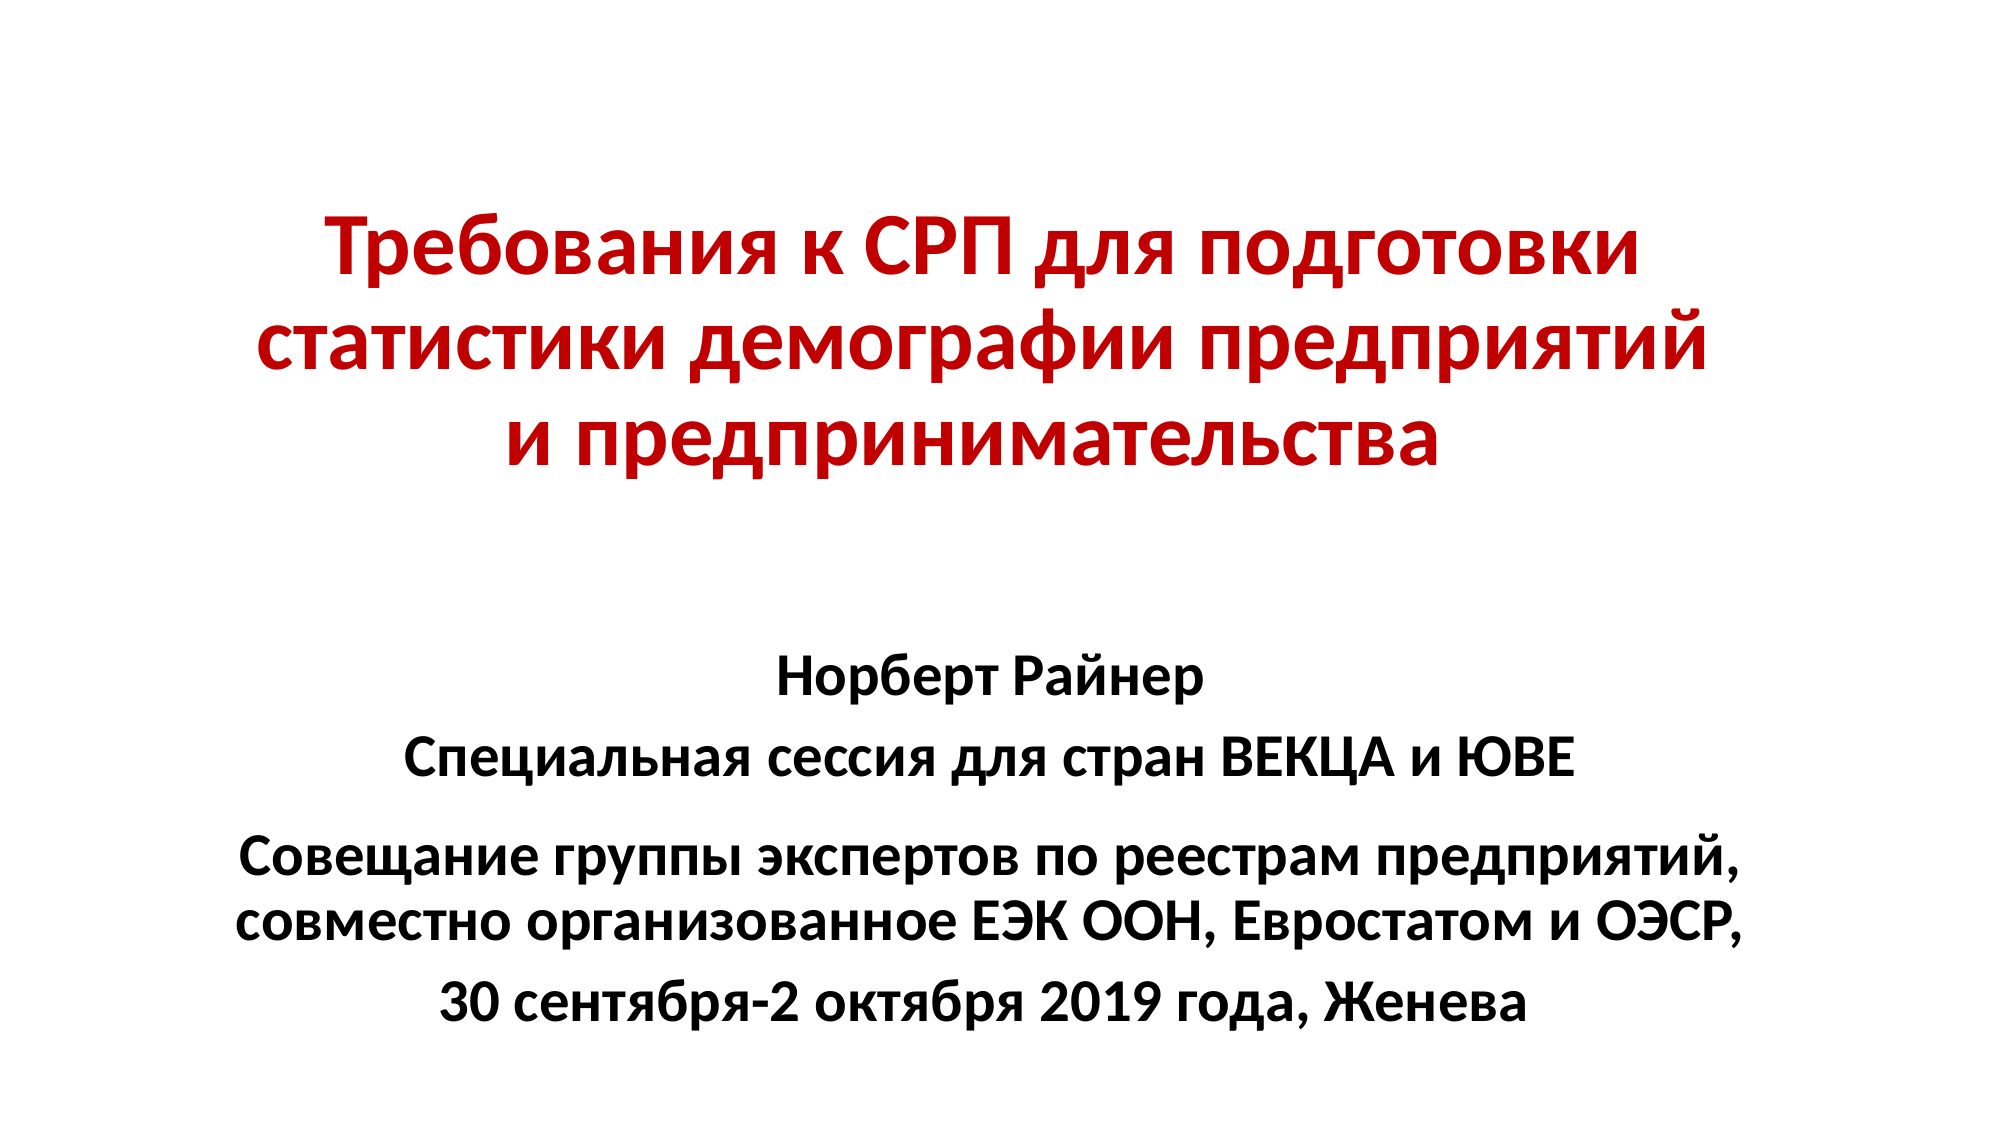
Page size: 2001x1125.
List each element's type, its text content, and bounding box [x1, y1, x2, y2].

subtitle Норберт Райнер Специальная сессия для стран ВЕКЦА и ЮВЕ Совещание группы экспертов по реестрам предприятий, совместно организованное ЕЭК ООН, Евростатом и ОЭСР, 30 сентября-2 октября 2019 года, Женева [205, 576, 1777, 1051]
title Требования к СРП для подготовки статистики демографии предприятий и предпринимательства [233, 104, 1734, 493]
